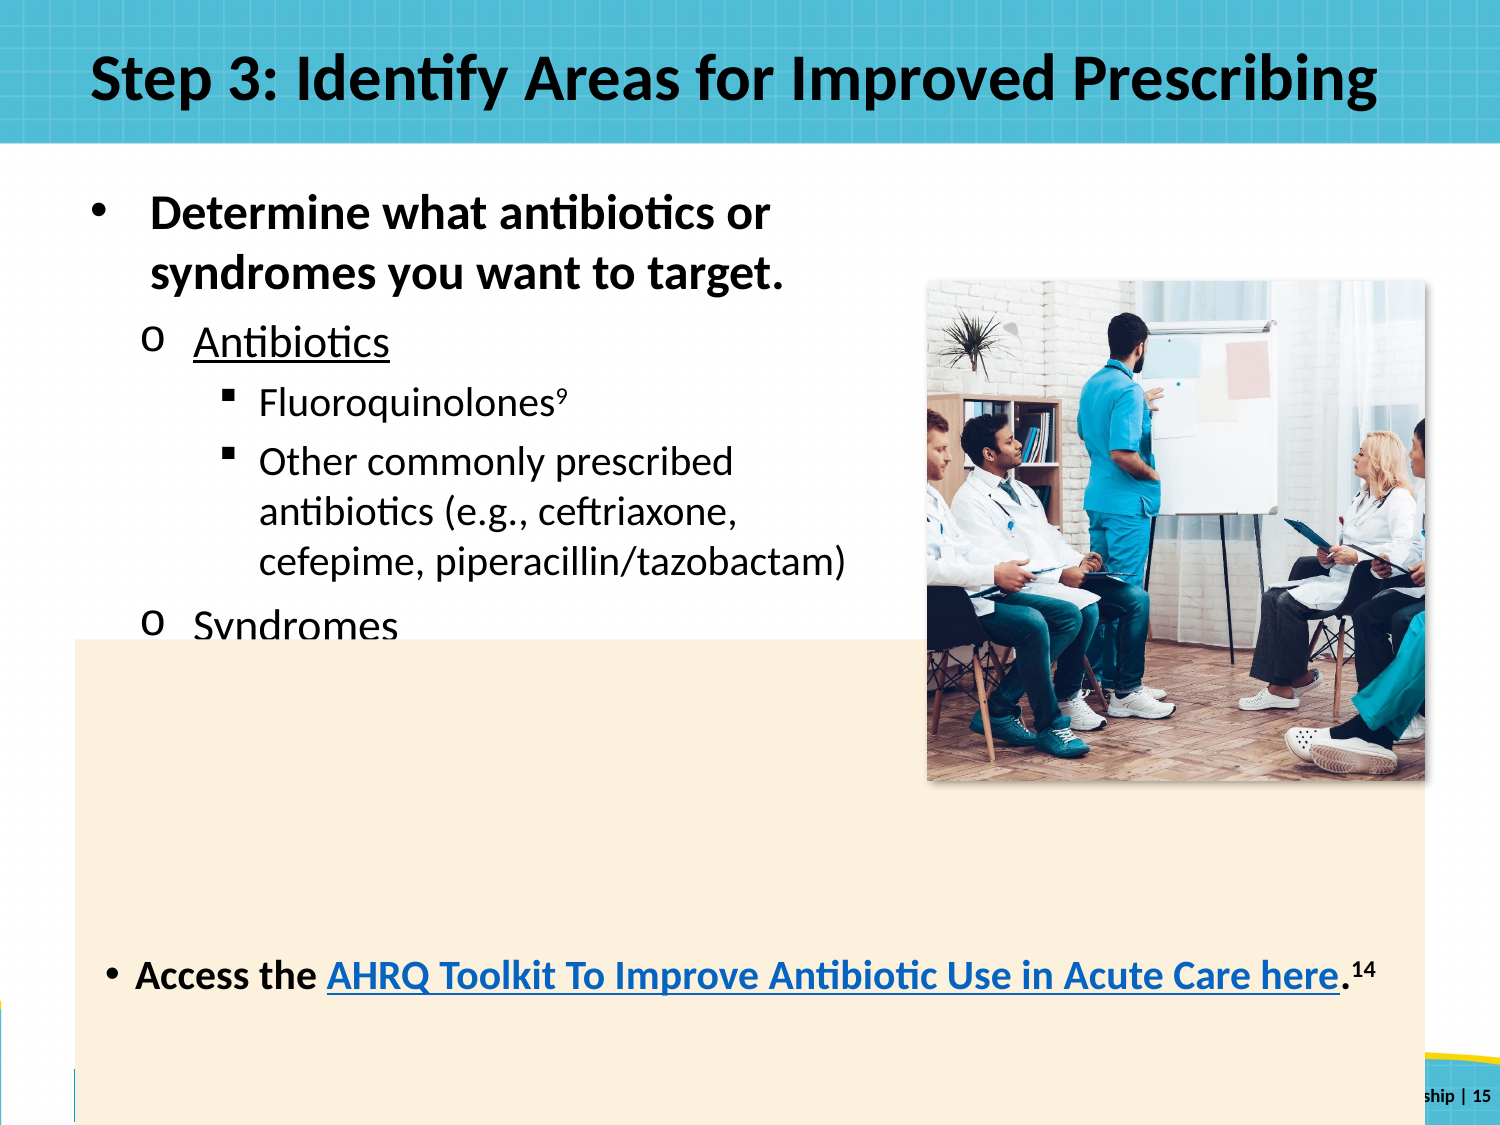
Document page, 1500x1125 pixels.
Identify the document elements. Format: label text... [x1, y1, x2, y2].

picture [0, 0, 1500, 1125]
slide_number | 15 [1455, 1065, 1500, 1125]
list Determine what antibiotics or syndromes you want to target. Antibiotics Fluoroquinolones9 Other commonly prescribed antibiotics (e.g., ceftriaxone, cefepime, piperacillin/tazobactam) Syndromes Asymptomatic bacteriuria/ urinary tract infection10,11 Pneumonia12,13 Suspected sepsis [75, 171, 906, 639]
title Step 3: Identify Areas for Improved Prescribing [75, 0, 1425, 150]
list Access the AHRQ Toolkit To Improve Antibiotic Use in Acute Care here.14 [75, 639, 1425, 1125]
